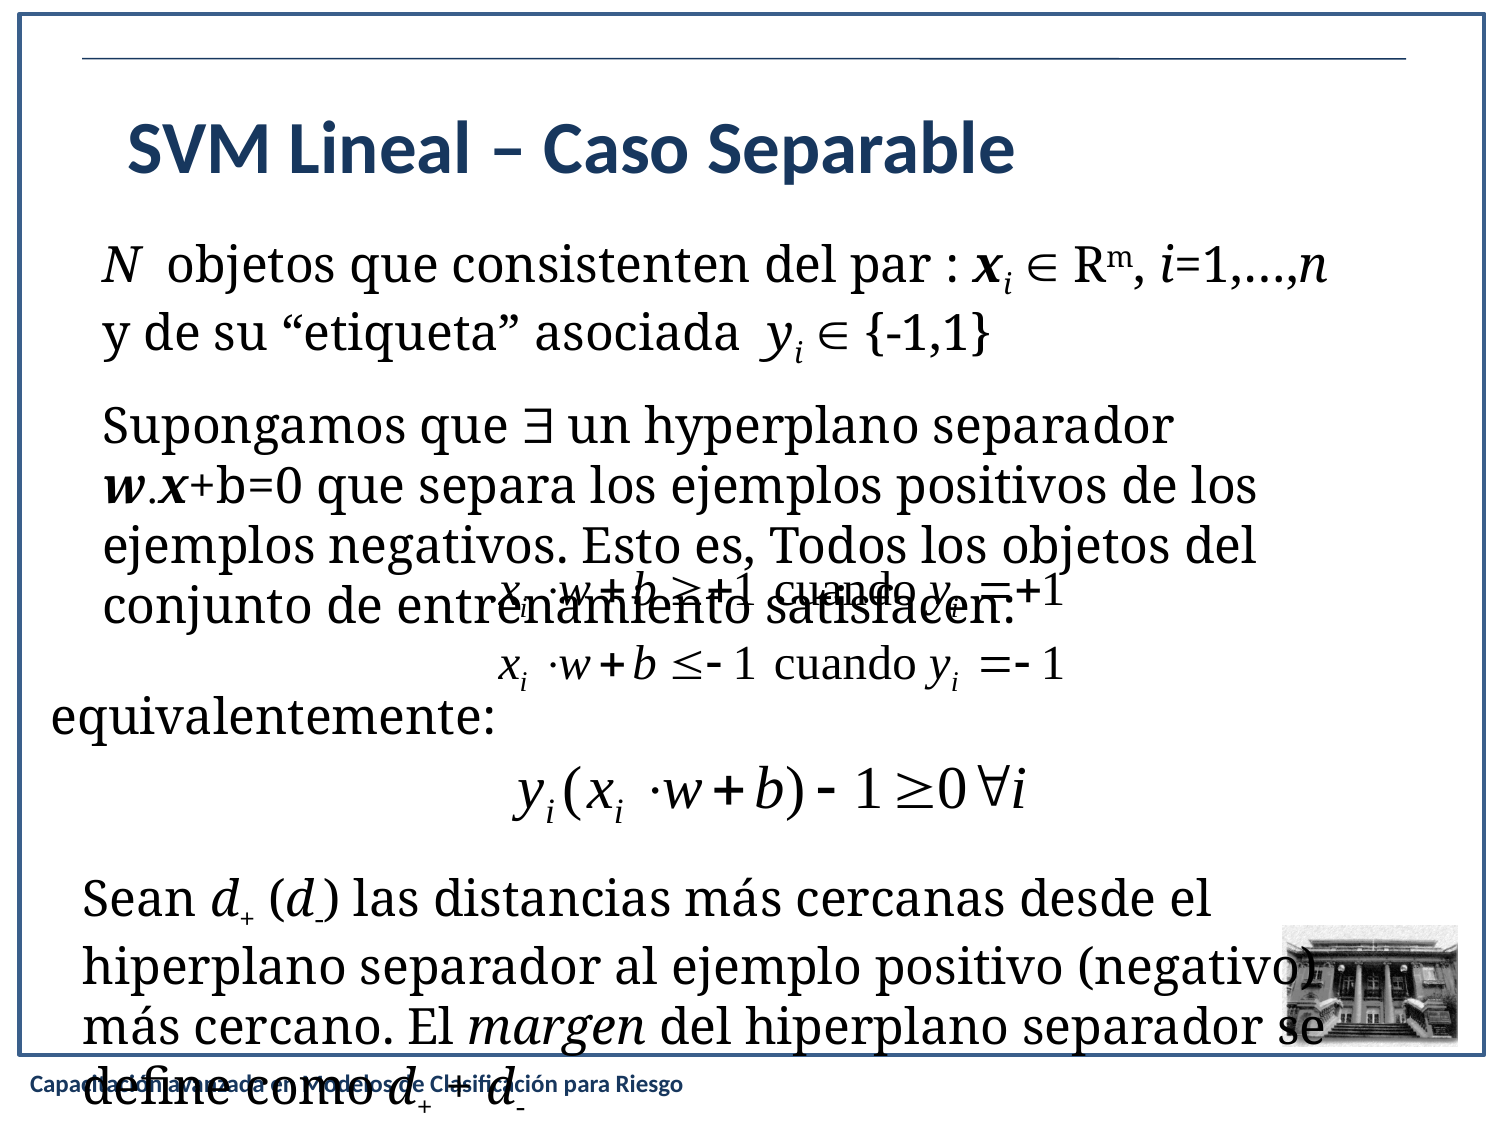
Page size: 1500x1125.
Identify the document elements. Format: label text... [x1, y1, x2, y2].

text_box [488, 556, 1068, 704]
title SVM Lineal – Caso Separable [112, 49, 1388, 238]
text_box Sean d+ (d-) las distancias más cercanas desde el hiperplano separador al ejemplo positivo (negativo) más cercano. El margen del hiperplano separador se define como d+ + d- [67, 859, 1423, 1125]
text_box equivalentemente: [35, 677, 512, 752]
text_box N objetos que consistenten del par : xi  Rm, i=1,…,n y de su “etiqueta” asociada yi  {-1,1} Supongamos que  un hyperplano separador wx+b=0 que separa los ejemplos positivos de los ejemplos negativos. Esto es, Todos los objetos del conjunto de entrenamiento satisfacen: [87, 224, 1363, 642]
picture [1423, 925, 1458, 1047]
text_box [502, 747, 1041, 840]
